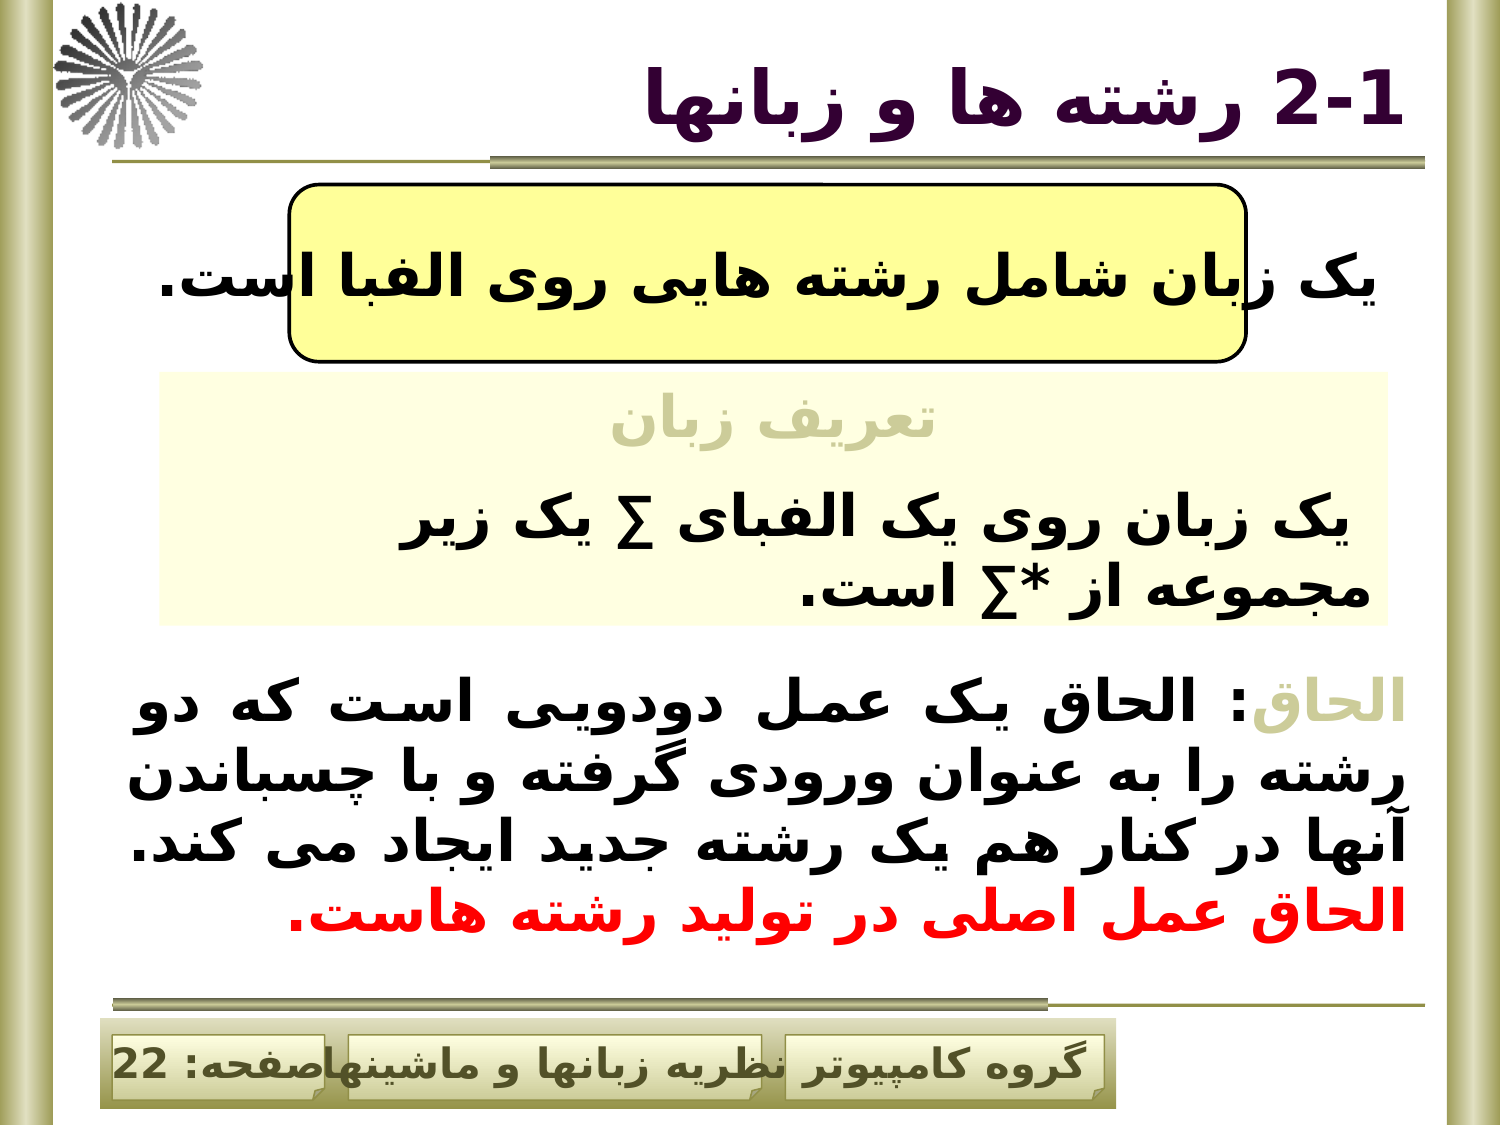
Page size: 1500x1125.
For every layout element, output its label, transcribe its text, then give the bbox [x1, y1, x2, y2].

text_box الحاق: الحاق یک عمل دودویی است که دو رشته را به عنوان ورودی گرفته و با چسباندن آنها در کنار هم یک رشته جدید ایجاد می کند. الحاق عمل اصلی در تولید رشته هاست. [111, 656, 1424, 951]
text_box یک زبان شامل رشته هایی روی الفبا است. [289, 184, 1247, 362]
title 2-1 رشته ها و زبانها [147, 42, 1423, 147]
text_box تعریف زبان یک زبان روی یک الفبای ∑ یک زیر مجموعه از *∑ است. [159, 371, 1388, 626]
